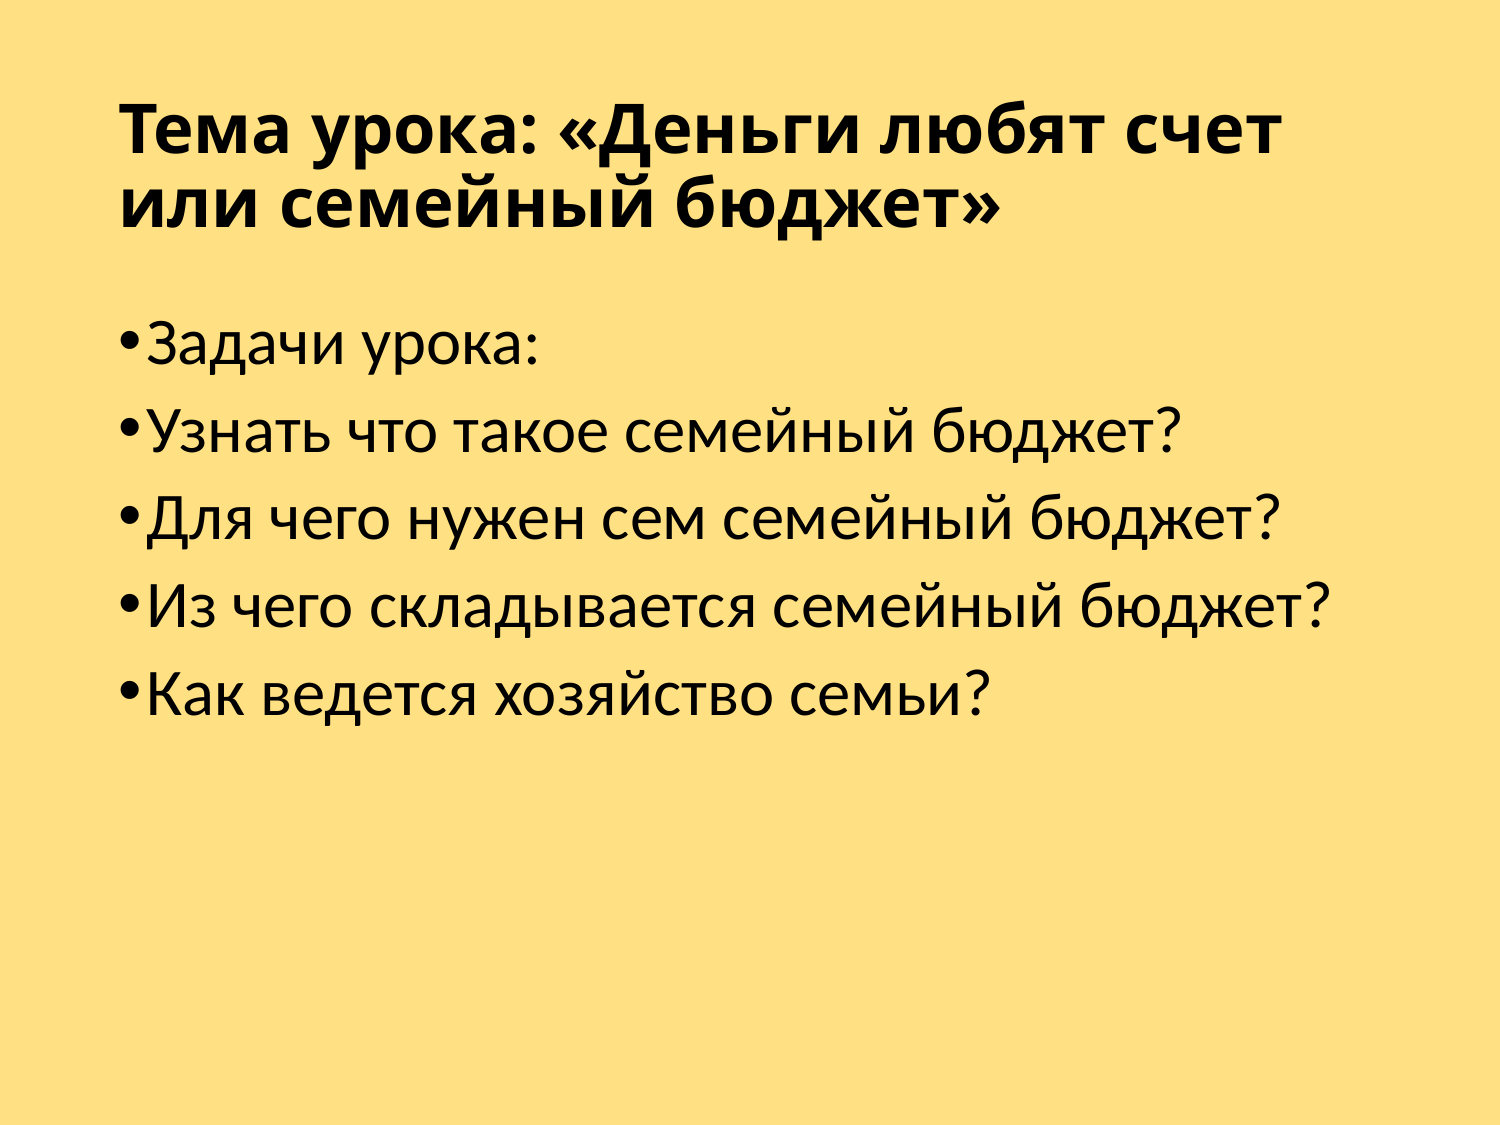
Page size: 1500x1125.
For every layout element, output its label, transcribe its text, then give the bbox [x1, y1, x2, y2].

title Тема урока: «Деньги любят счет или семейный бюджет» [103, 59, 1397, 278]
list Задачи урока: Узнать что такое семейный бюджет? Для чего нужен сем семейный бюджет? Из чего складывается семейный бюджет? Как ведется хозяйство семьи? [103, 299, 1397, 1014]
